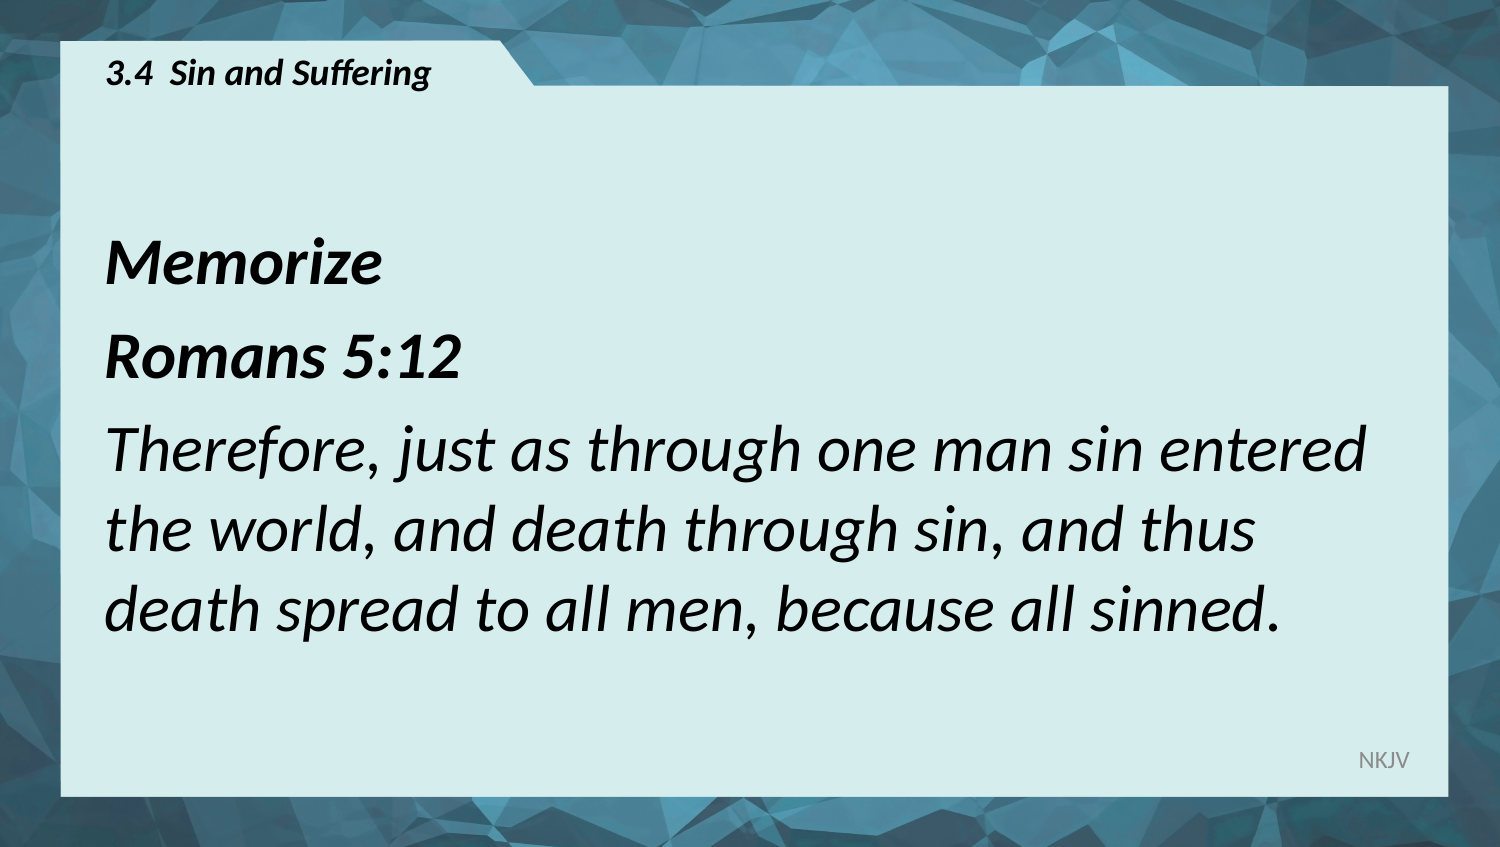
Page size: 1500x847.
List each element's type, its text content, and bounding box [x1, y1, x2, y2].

title 3.4 Sin and Suffering [89, 33, 1420, 108]
footer NKJV [950, 736, 1425, 782]
list Memorize Romans 5:12 Therefore, just as through one man sin entered the world, and death through sin, and thus death spread to all men, because all sinned. [89, 141, 1403, 722]
picture [0, 0, 1500, 847]
